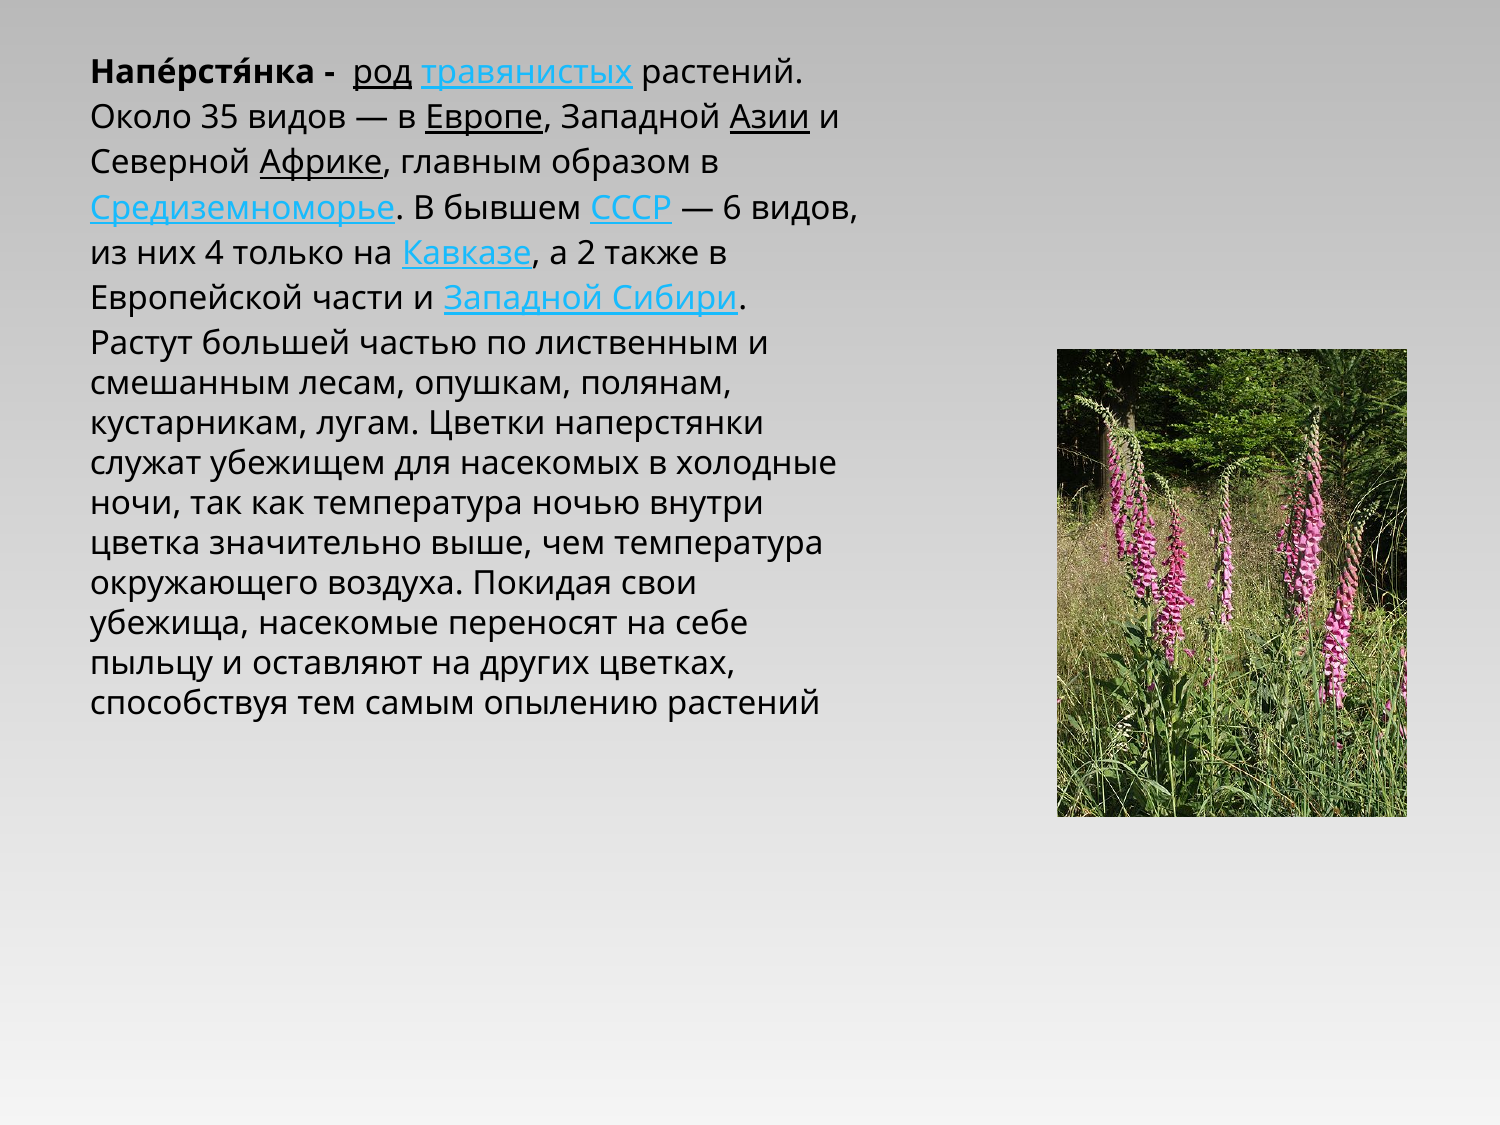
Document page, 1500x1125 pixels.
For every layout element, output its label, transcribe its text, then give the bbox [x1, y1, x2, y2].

list Напе́рстя́нка - род травянистых растений. Около 35 видов — в Европе, Западной Азии и Северной Африке, главным образом в Средиземноморье. В бывшем СССР — 6 видов, из них 4 только на Кавказе, а 2 также в Европейской части и Западной Сибири. Растут большей частью по лиственным и смешанным лесам, опушкам, полянам, кустарникам, лугам. Цветки наперстянки служат убежищем для насекомых в холодные ночи, так как температура ночью внутри цветка значительно выше, чем температура окружающего воздуха. Покидая свои убежища, насекомые переносят на себе пыльцу и оставляют на других цветках, способствуя тем самым опылению растений [75, 42, 880, 1005]
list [1056, 349, 1408, 817]
